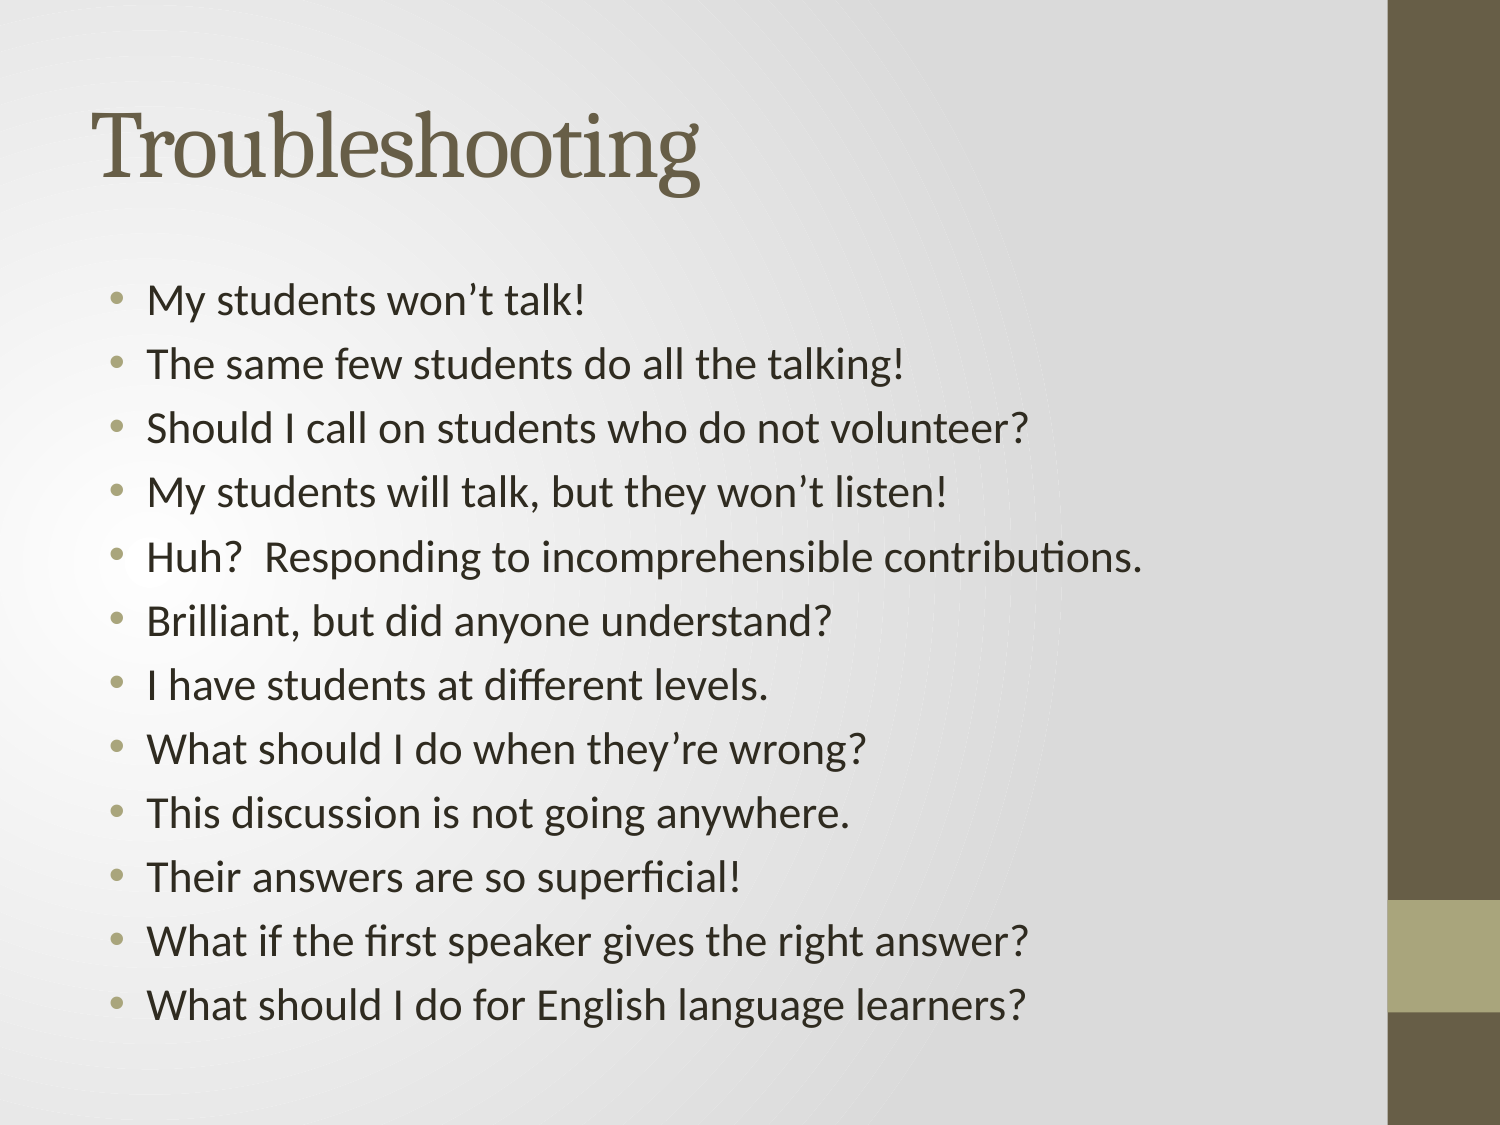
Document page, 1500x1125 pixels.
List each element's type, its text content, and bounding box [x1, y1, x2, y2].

title Troubleshooting [75, 45, 1325, 233]
list My students won’t talk! The same few students do all the talking! Should I call on students who do not volunteer? My students will talk, but they won’t listen! Huh? Responding to incomprehensible contributions. Brilliant, but did anyone understand? I have students at different levels. What should I do when they’re wrong? This discussion is not going anywhere. Their answers are so superficial! What if the first speaker gives the right answer? What should I do for English language learners? [75, 262, 1325, 1050]
